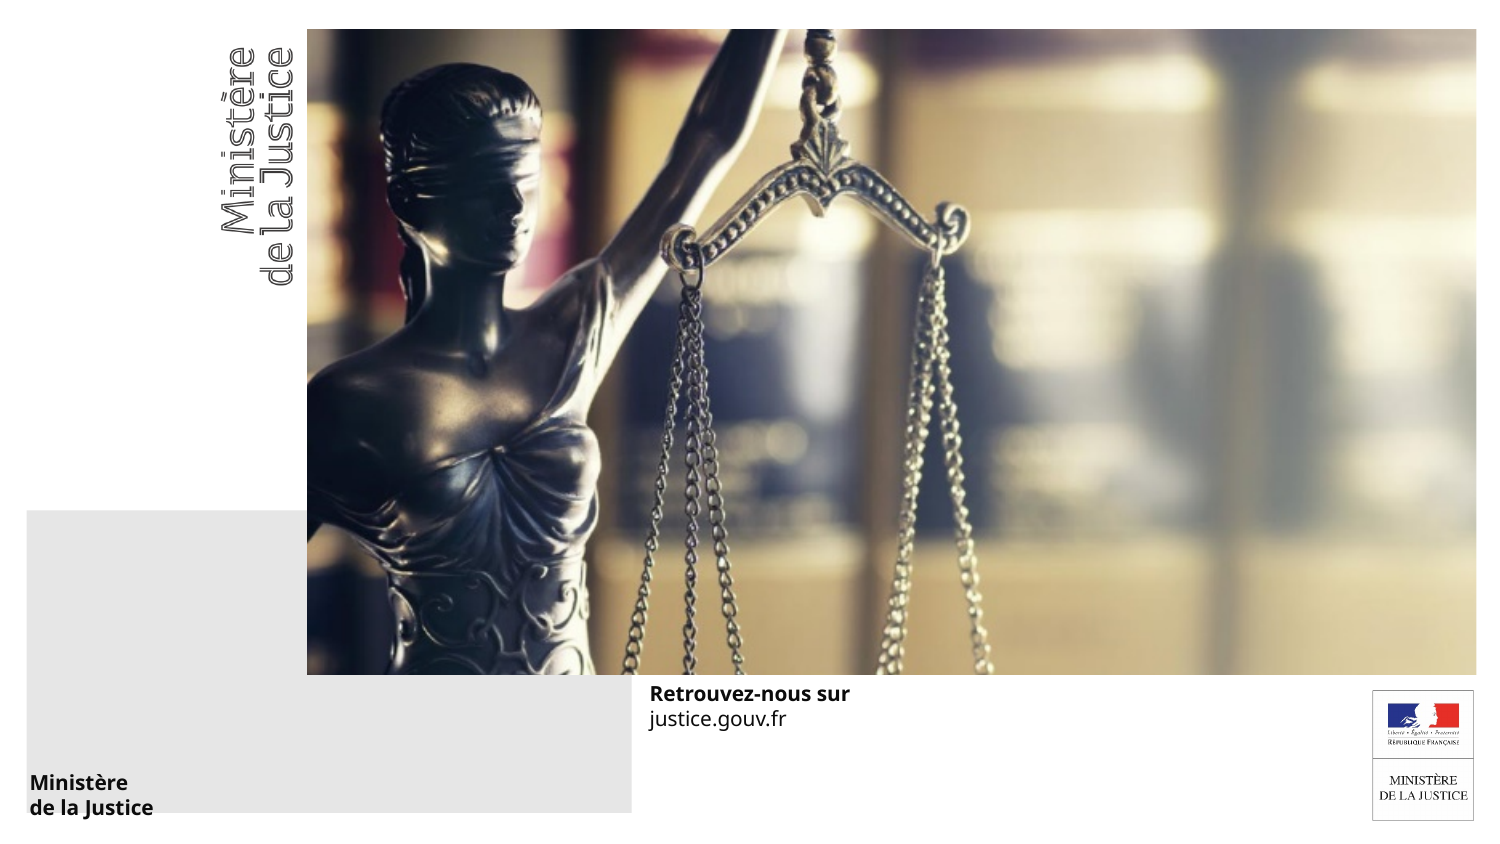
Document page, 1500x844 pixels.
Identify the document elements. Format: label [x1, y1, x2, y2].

picture [1372, 690, 1474, 821]
picture [146, 4, 1477, 676]
